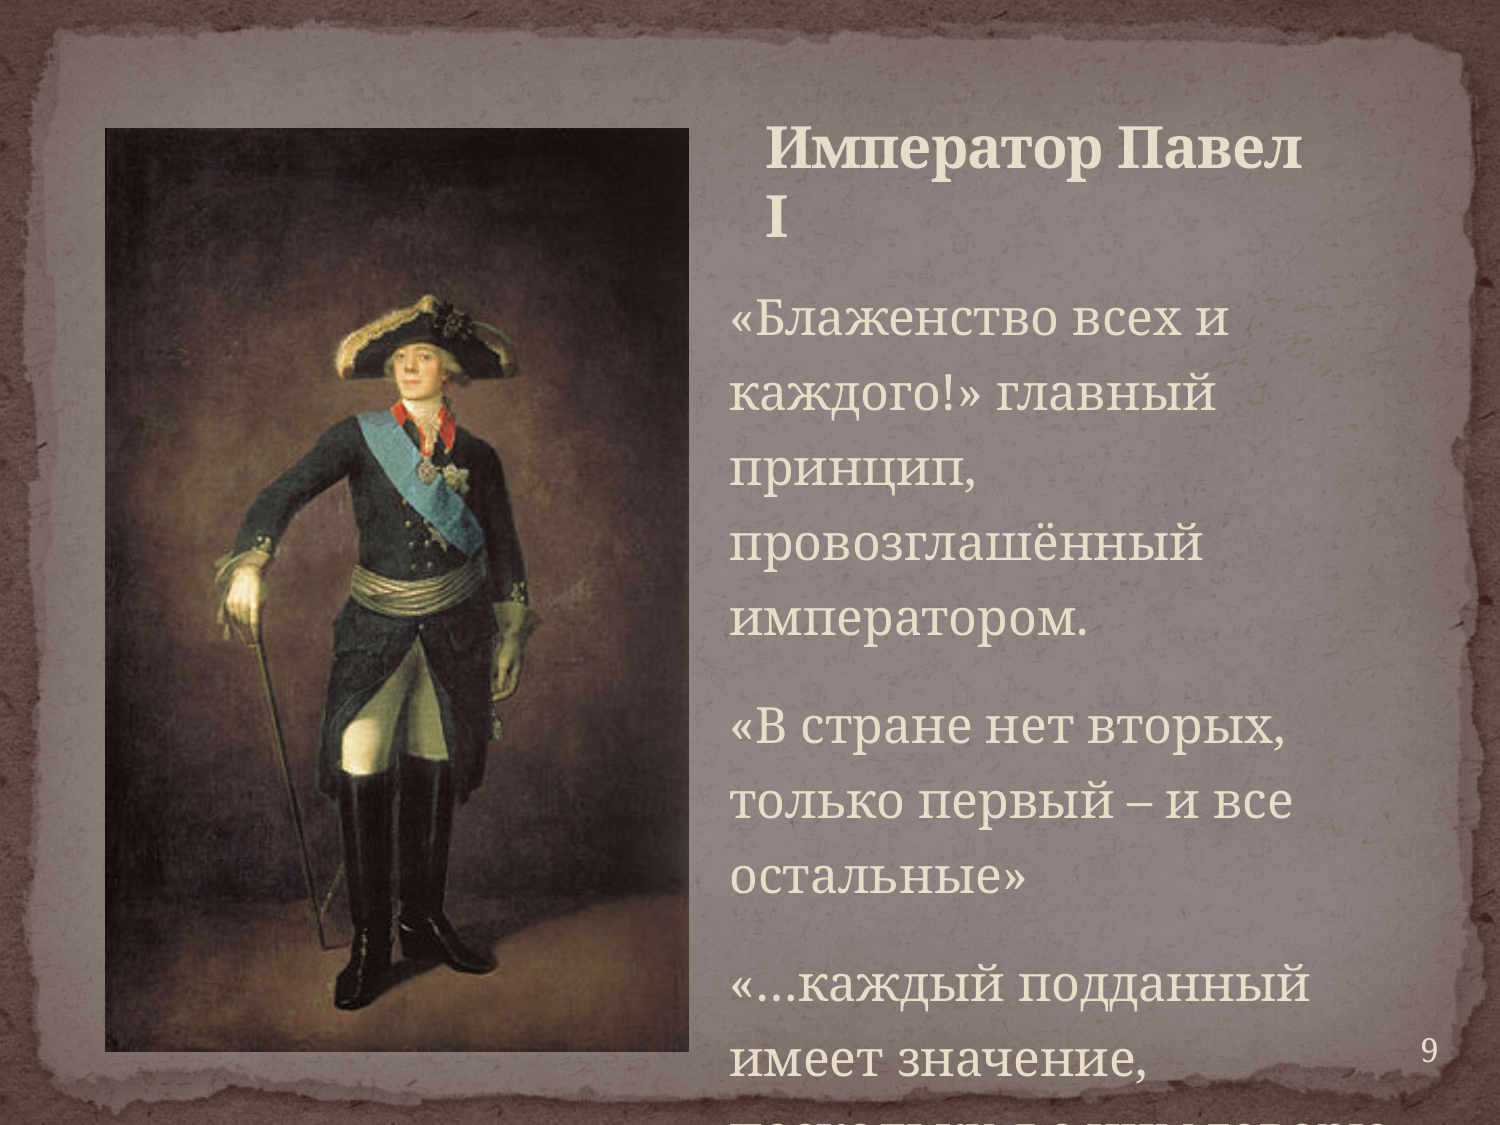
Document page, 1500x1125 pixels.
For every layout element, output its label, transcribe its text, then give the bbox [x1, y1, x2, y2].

title Император Павел I [749, 81, 1345, 257]
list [107, 130, 687, 1051]
slide_number 9 [1379, 1014, 1480, 1089]
list «Блаженство всех и каждого!» главный принцип, провозглашённый императором. «В стране нет вторых, только первый – и все остальные» «…каждый подданный имеет значение, поскольку я с ним говорю и до тех пор, пока я с ним говорю. Я – ваш закон!» [714, 262, 1438, 1102]
